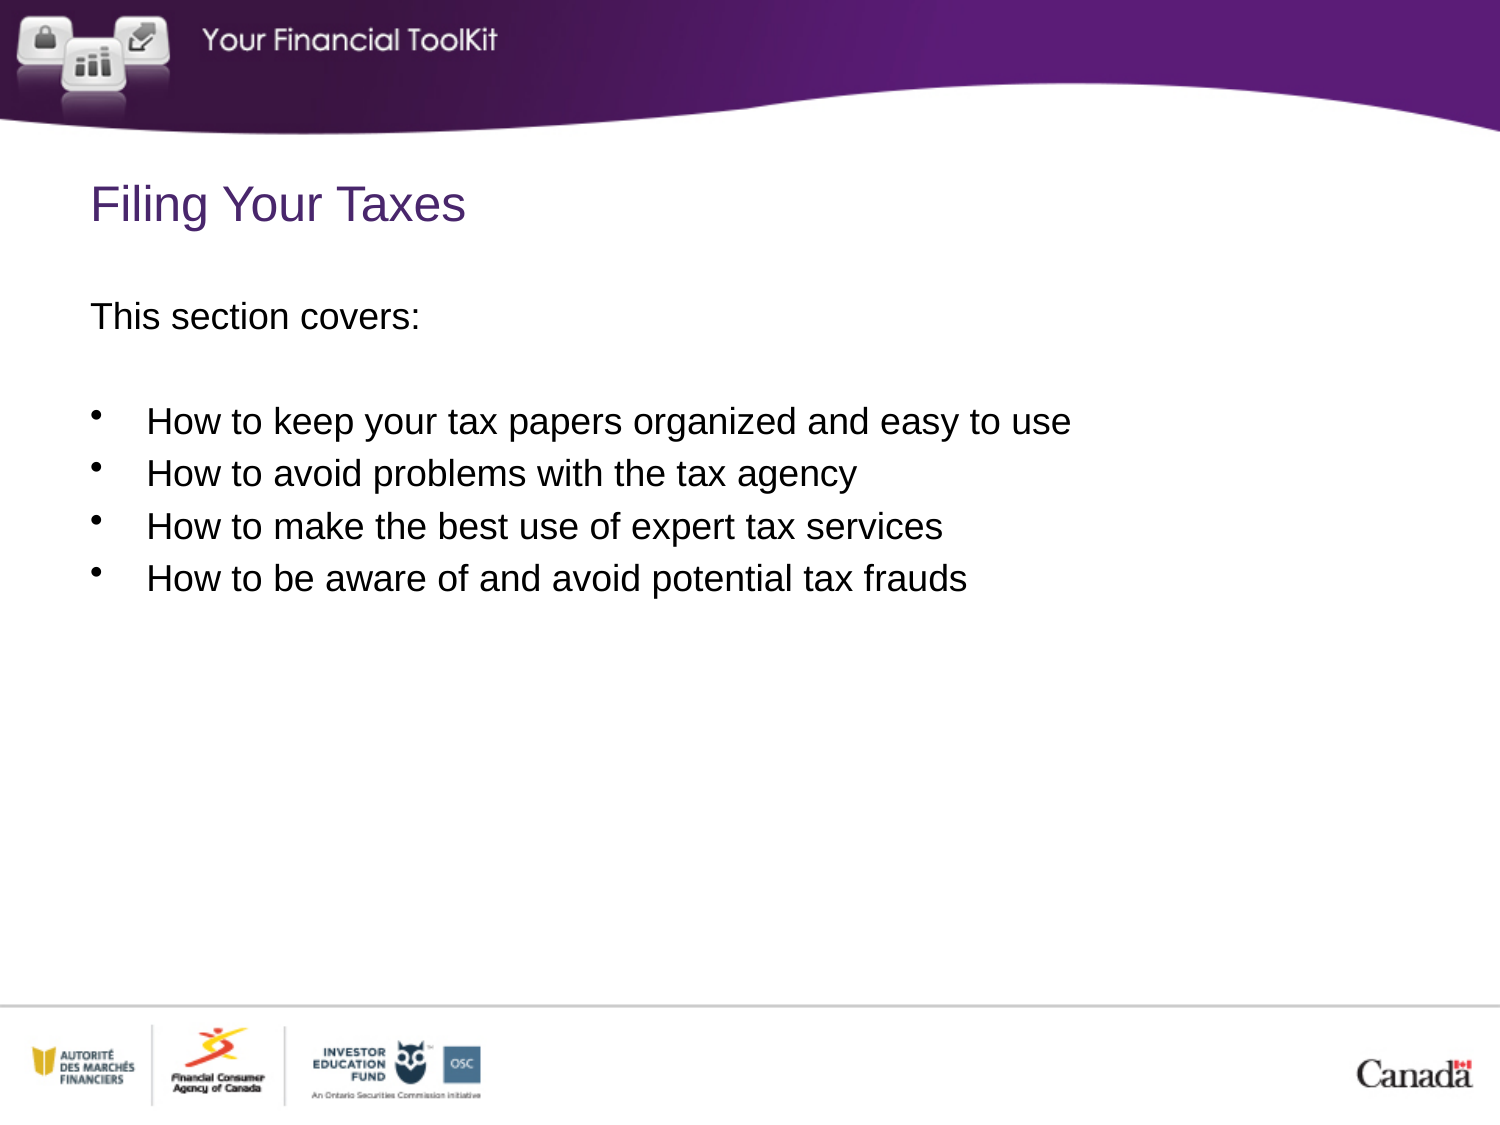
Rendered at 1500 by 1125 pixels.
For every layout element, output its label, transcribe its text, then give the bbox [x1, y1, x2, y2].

picture [0, 0, 1500, 1125]
title Filing Your Taxes [75, 164, 1211, 284]
list This section covers: How to keep your tax papers organized and easy to use How to avoid problems with the tax agency How to make the best use of expert tax services How to be aware of and avoid potential tax frauds [75, 284, 1425, 968]
